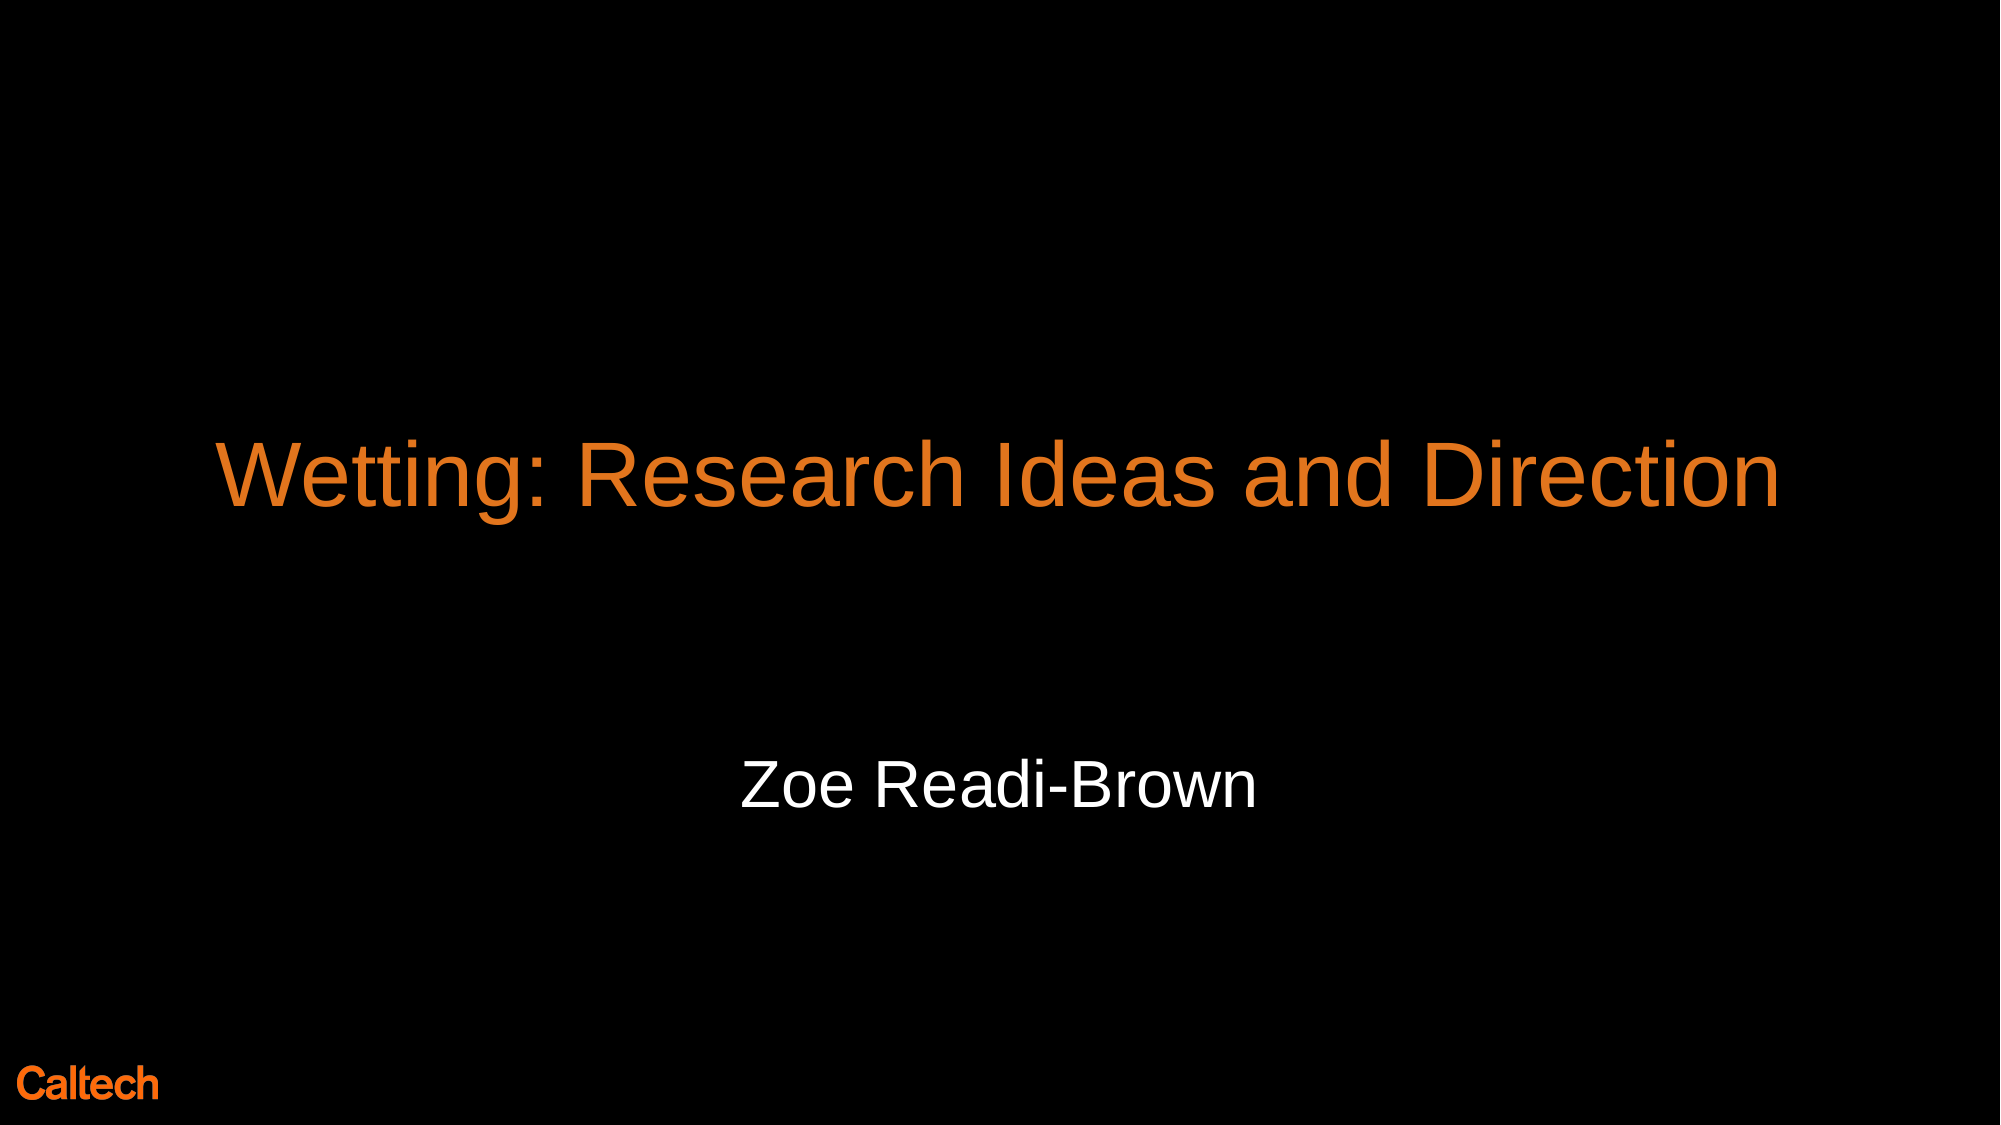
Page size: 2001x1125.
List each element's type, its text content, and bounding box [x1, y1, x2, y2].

subtitle Zoe Readi-Brown [300, 637, 1700, 925]
picture [17, 1065, 158, 1100]
title Wetting: Research Ideas and Direction [150, 349, 1850, 591]
